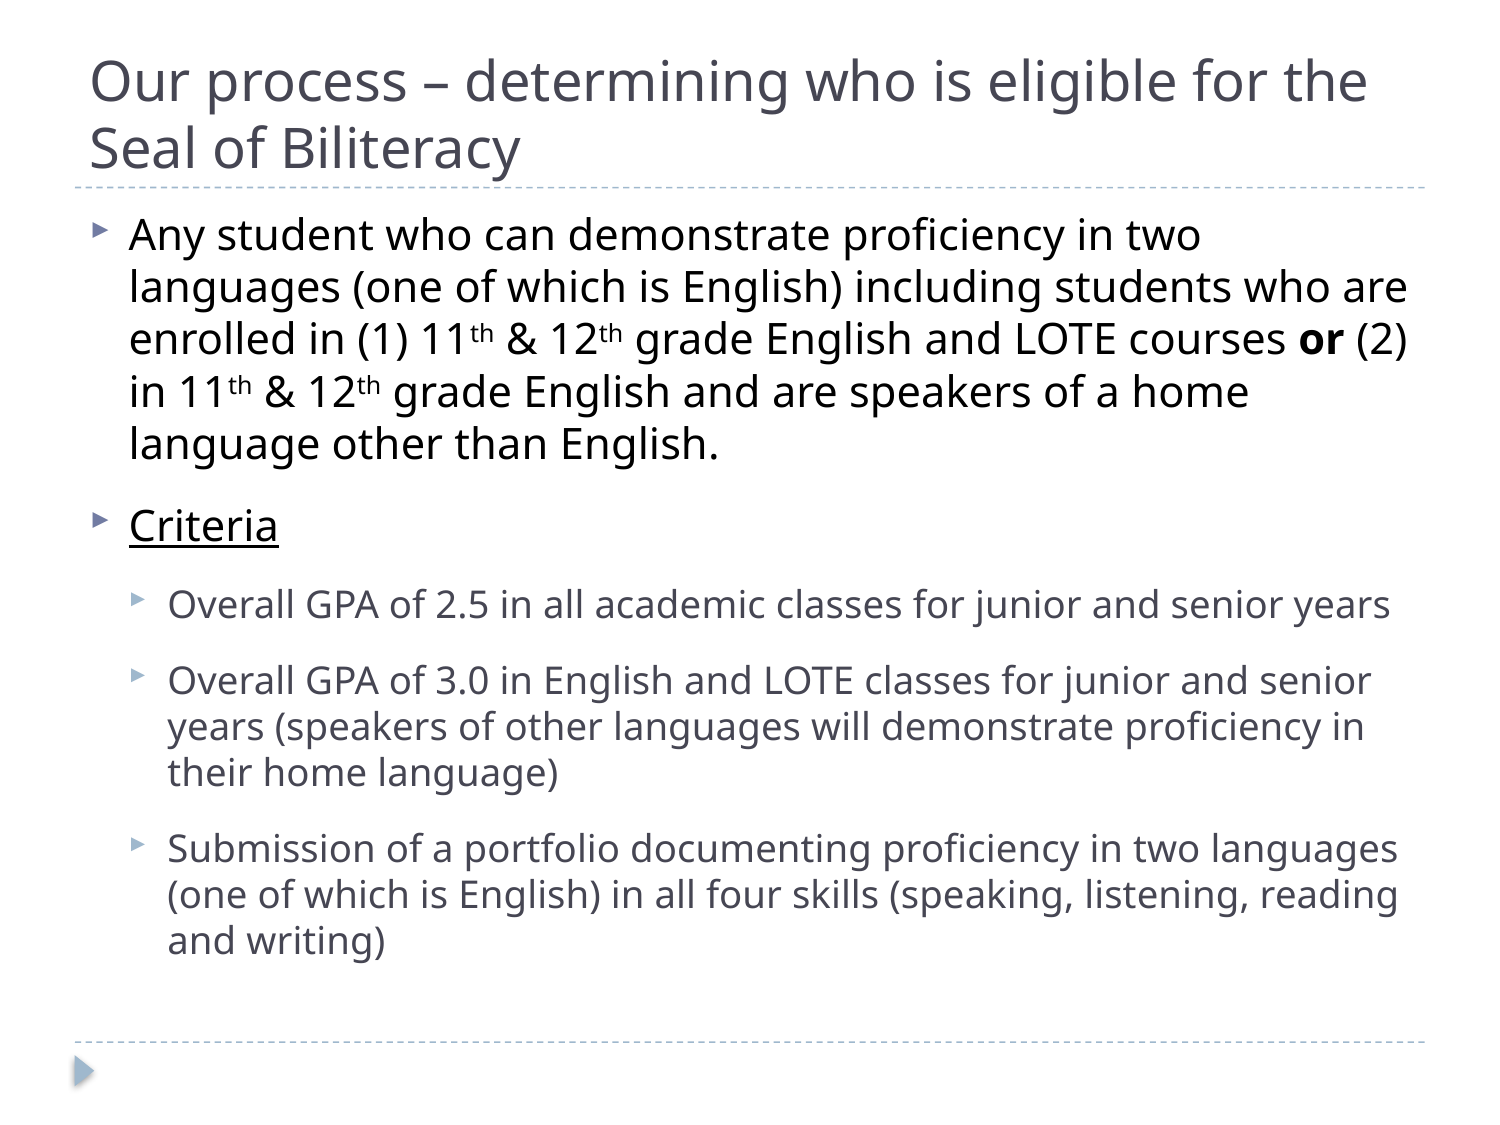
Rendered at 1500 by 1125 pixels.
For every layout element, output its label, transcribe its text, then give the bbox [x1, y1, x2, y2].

title Our process – determining who is eligible for the Seal of Biliteracy [75, 37, 1425, 188]
list Any student who can demonstrate proficiency in two languages (one of which is English) including students who are enrolled in (1) 11th & 12th grade English and LOTE courses or (2) in 11th & 12th grade English and are speakers of a home language other than English. Criteria Overall GPA of 2.5 in all academic classes for junior and senior years Overall GPA of 3.0 in English and LOTE classes for junior and senior years (speakers of other languages will demonstrate proficiency in their home language) Submission of a portfolio documenting proficiency in two languages (one of which is English) in all four skills (speaking, listening, reading and writing) [75, 200, 1425, 1010]
